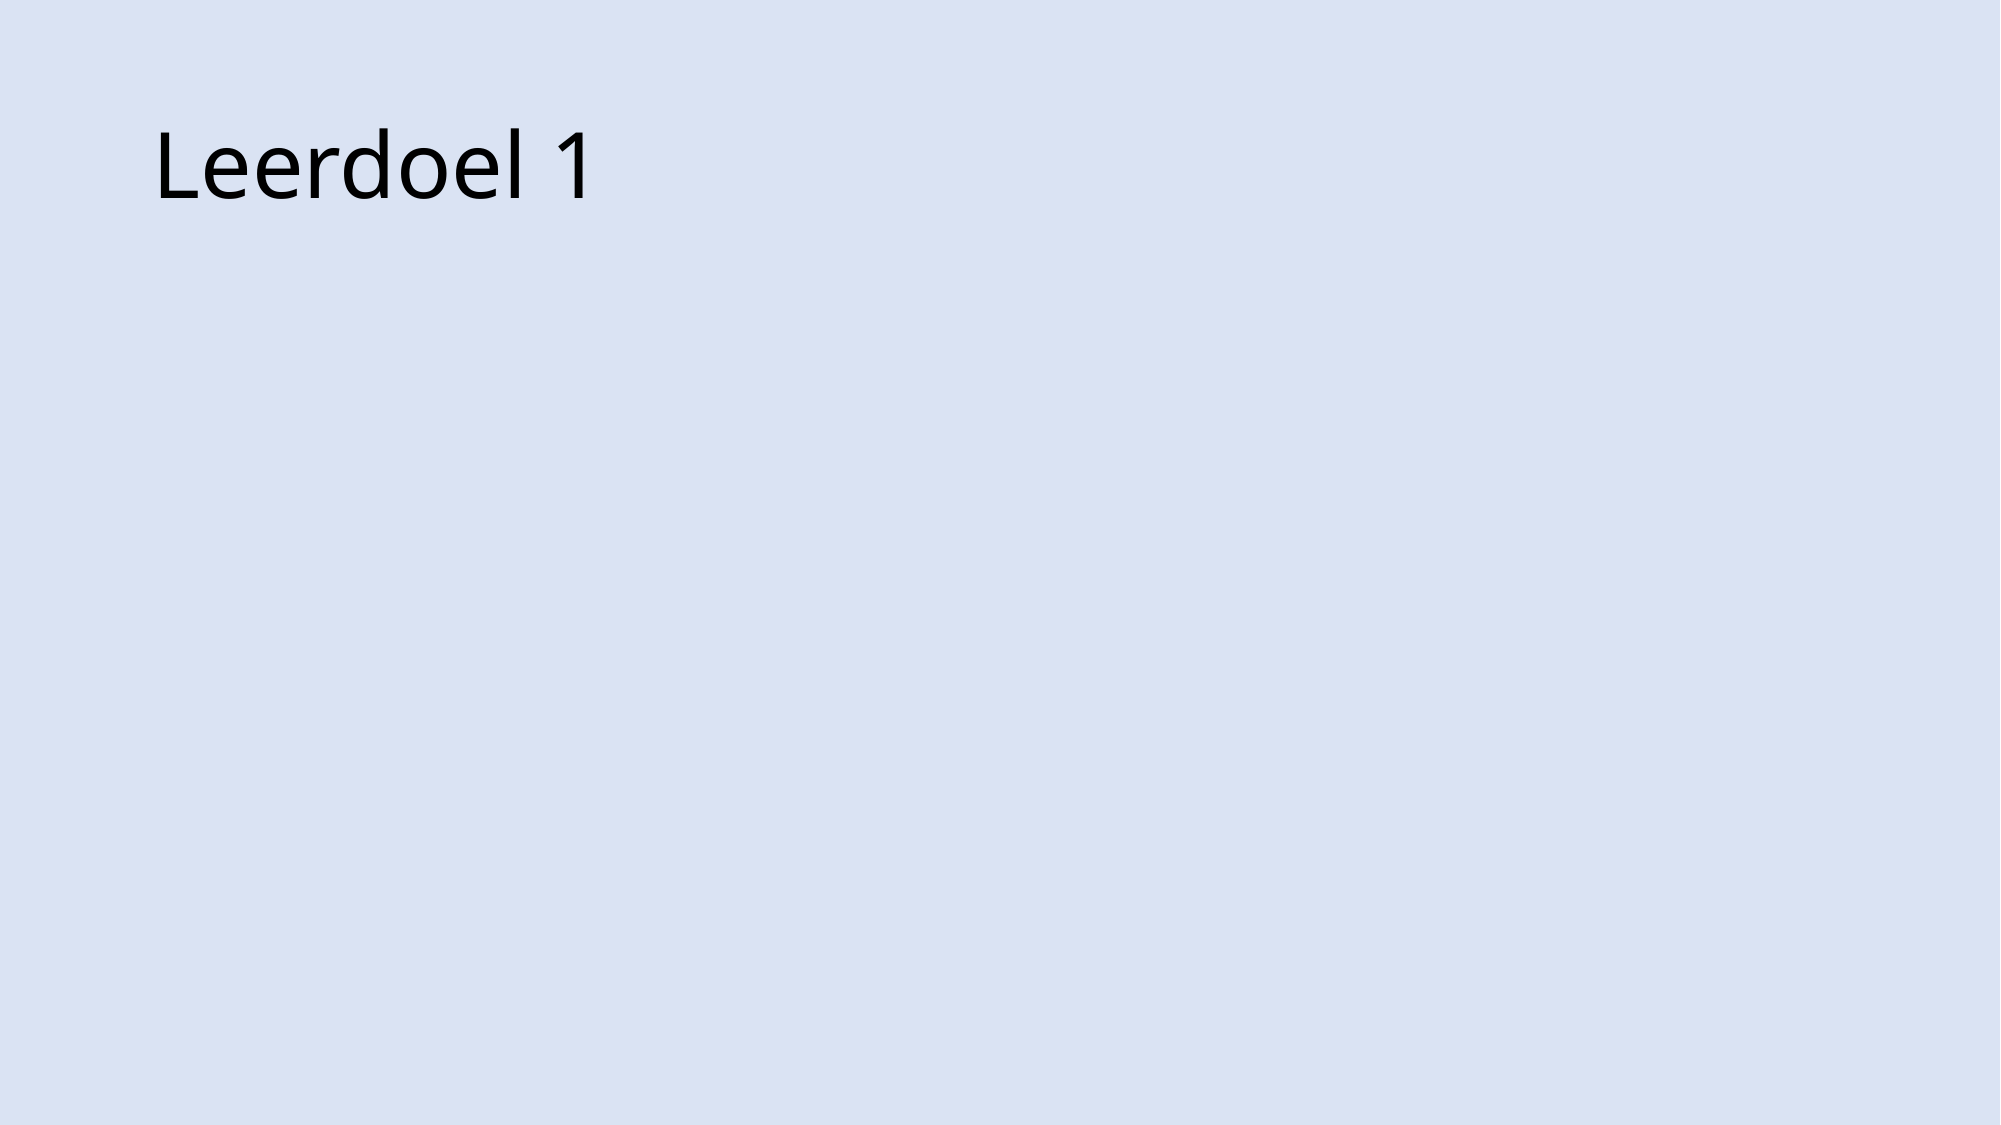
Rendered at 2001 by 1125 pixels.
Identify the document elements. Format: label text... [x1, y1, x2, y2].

title Leerdoel 1 [137, 59, 1863, 278]
